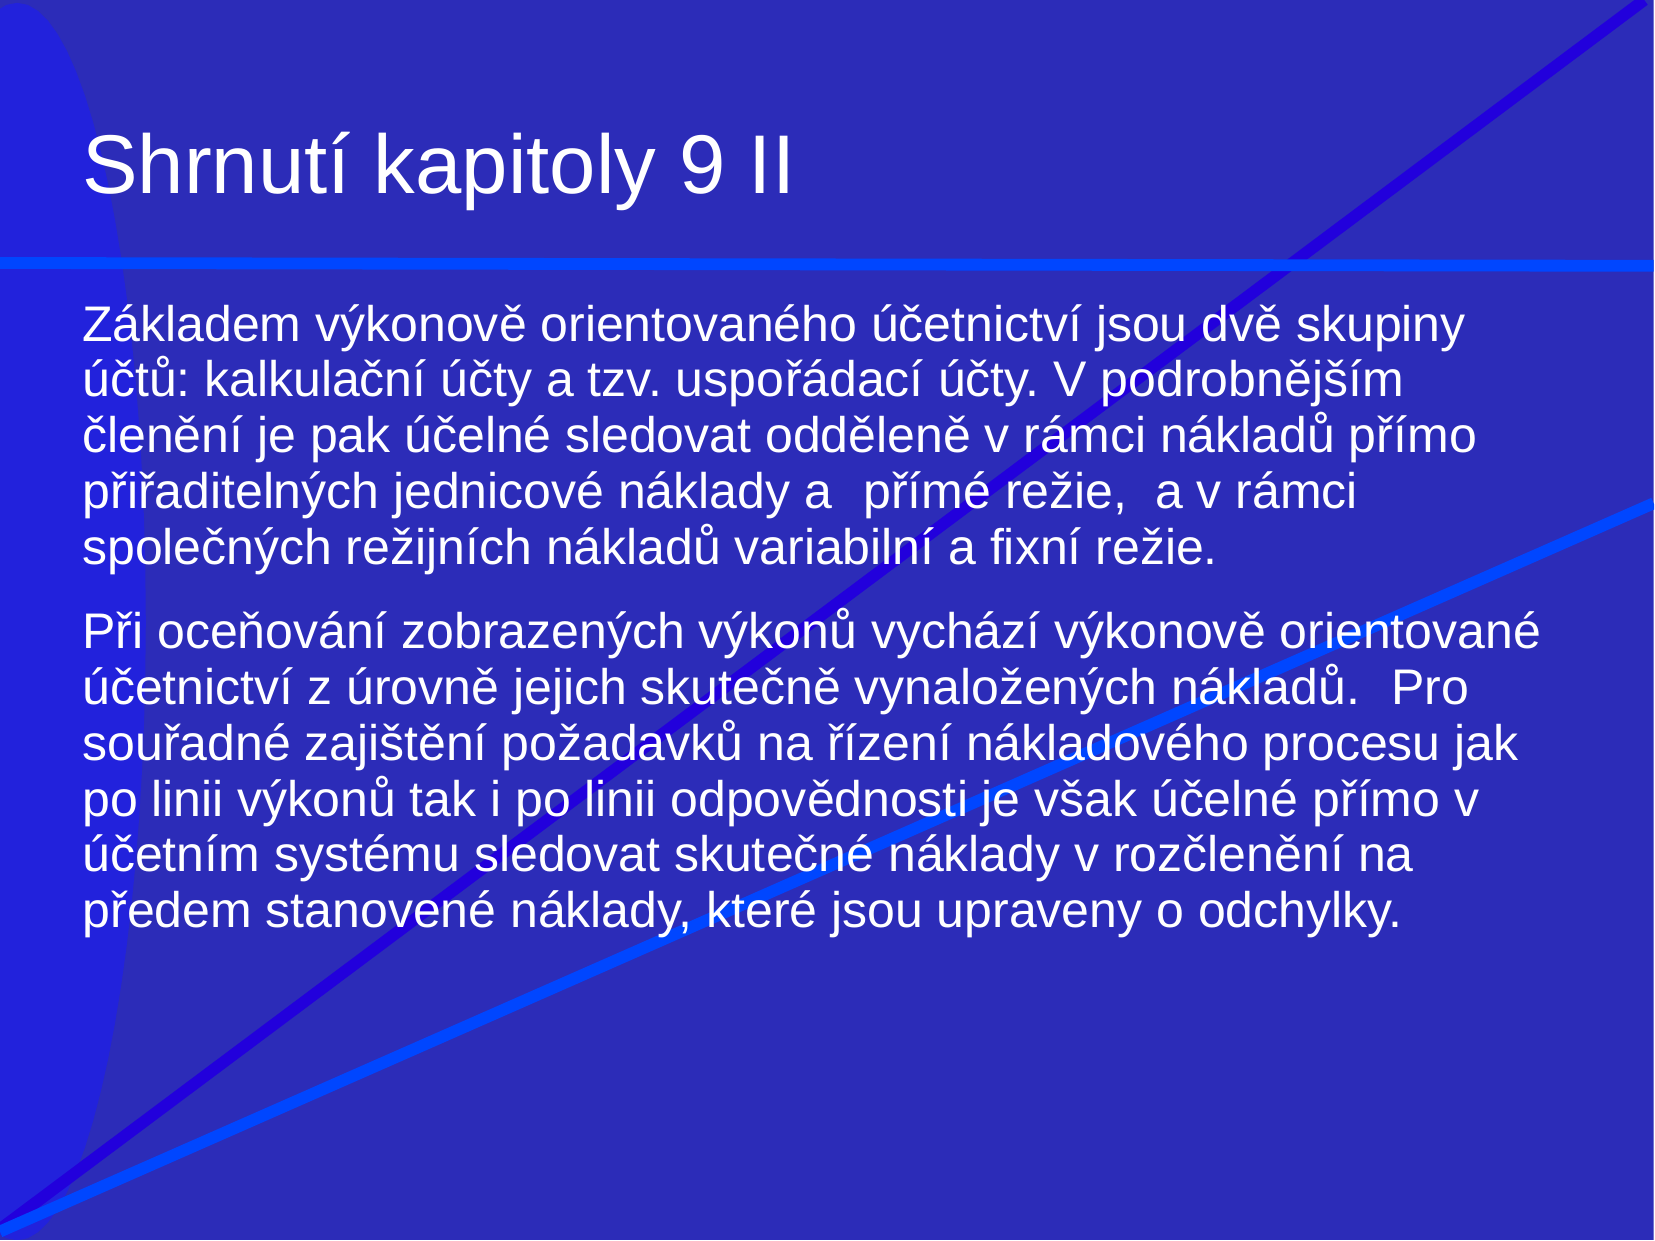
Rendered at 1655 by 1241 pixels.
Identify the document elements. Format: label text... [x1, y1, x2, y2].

title Shrnutí kapitoly 9 II [80, 64, 1574, 318]
text_box Základem výkonově orientovaného účetnictví jsou dvě skupiny účtů: kalkulační účty a tzv. uspořádací účty. V podrobnějším členění je pak účelné sledovat odděleně v rámci nákladů přímo přiřaditelných jednicové náklady a přímé režie, a v rámci společných režijních nákladů variabilní a fixní režie. Při oceňování zobrazených výkonů vychází výkonově orientované účetnictví z úrovně jejich skutečně vynaložených nákladů. Pro souřadné zajištění požadavků na řízení nákladového procesu jak po linii výkonů tak i po linii odpovědnosti je však účelné přímo v účetním systému sledovat skutečné náklady v rozčlenění na předem stanovené náklady, které jsou upraveny o odchylky. [80, 296, 1544, 939]
